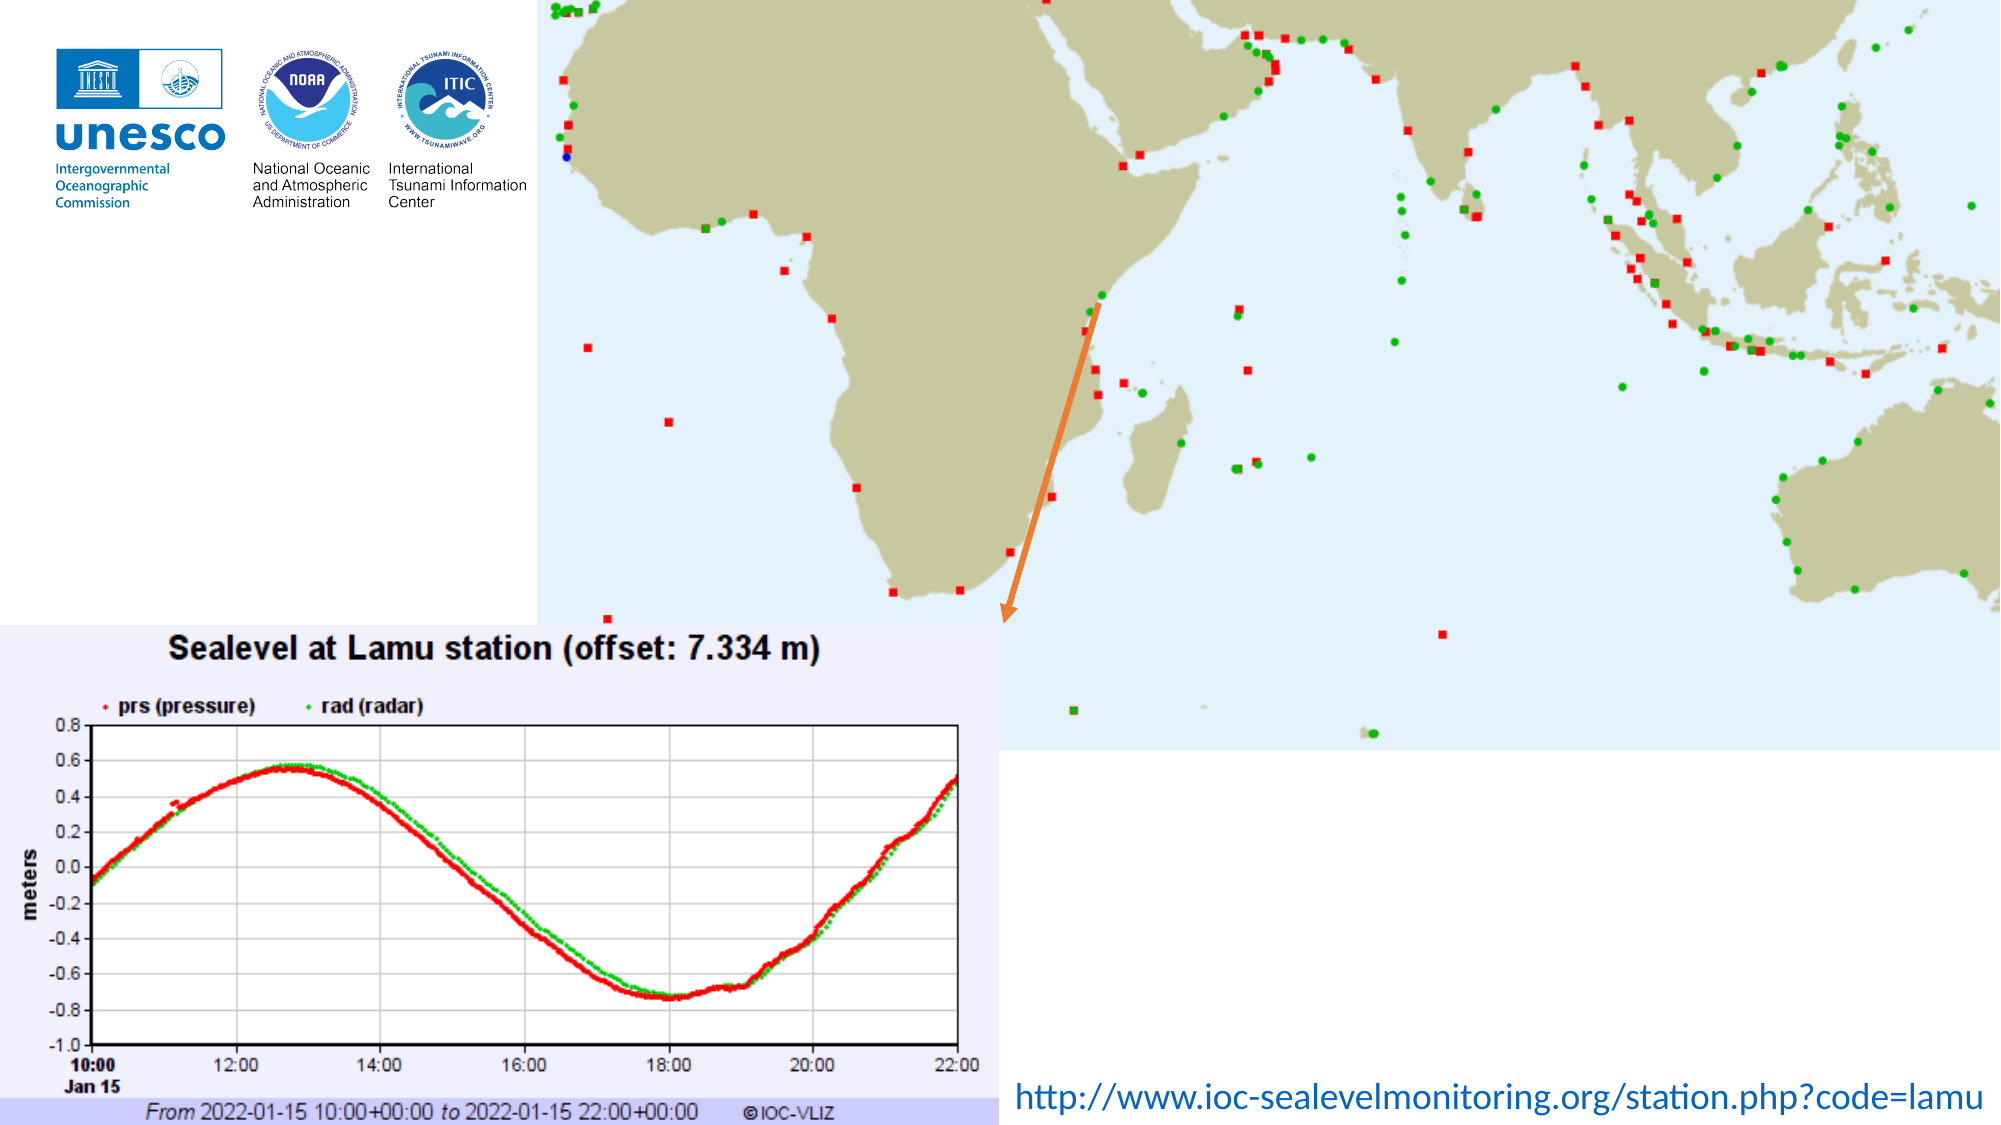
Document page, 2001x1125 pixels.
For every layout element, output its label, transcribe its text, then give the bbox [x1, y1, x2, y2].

text_box http://www.ioc-sealevelmonitoring.org/station.php?code=lamu [999, 1064, 2000, 1125]
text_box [1003, 302, 1099, 624]
picture [0, 0, 2000, 1125]
picture [43, 35, 527, 221]
